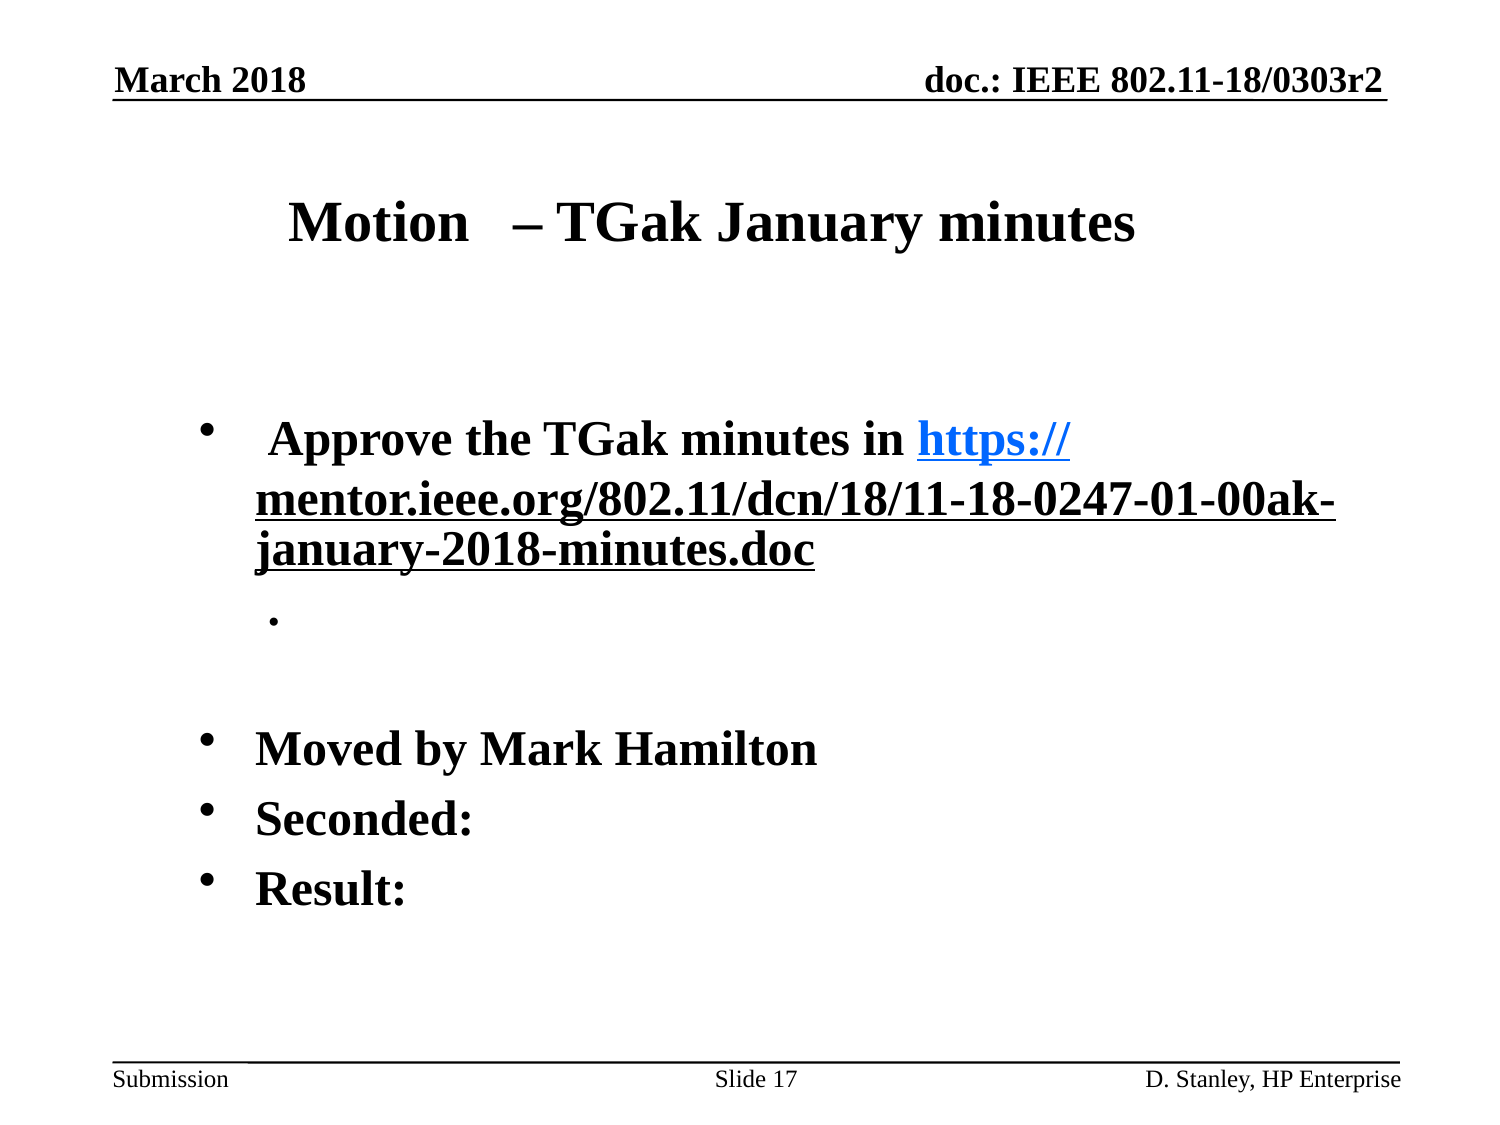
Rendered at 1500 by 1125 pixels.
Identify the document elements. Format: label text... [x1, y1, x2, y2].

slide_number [114, 54, 335, 101]
text_box Motion – TGak January minutes [159, 152, 1266, 284]
footer D. Stanley, HP Enterprise [1082, 1061, 1402, 1093]
slide_number Slide 17 [712, 1061, 801, 1093]
text_box Approve the TGak minutes in https://mentor.ieee.org/802.11/dcn/18/11-18-0247-01-00ak-january-2018-minutes.doc . Moved by Mark Hamilton Seconded: Result: [187, 329, 1353, 910]
